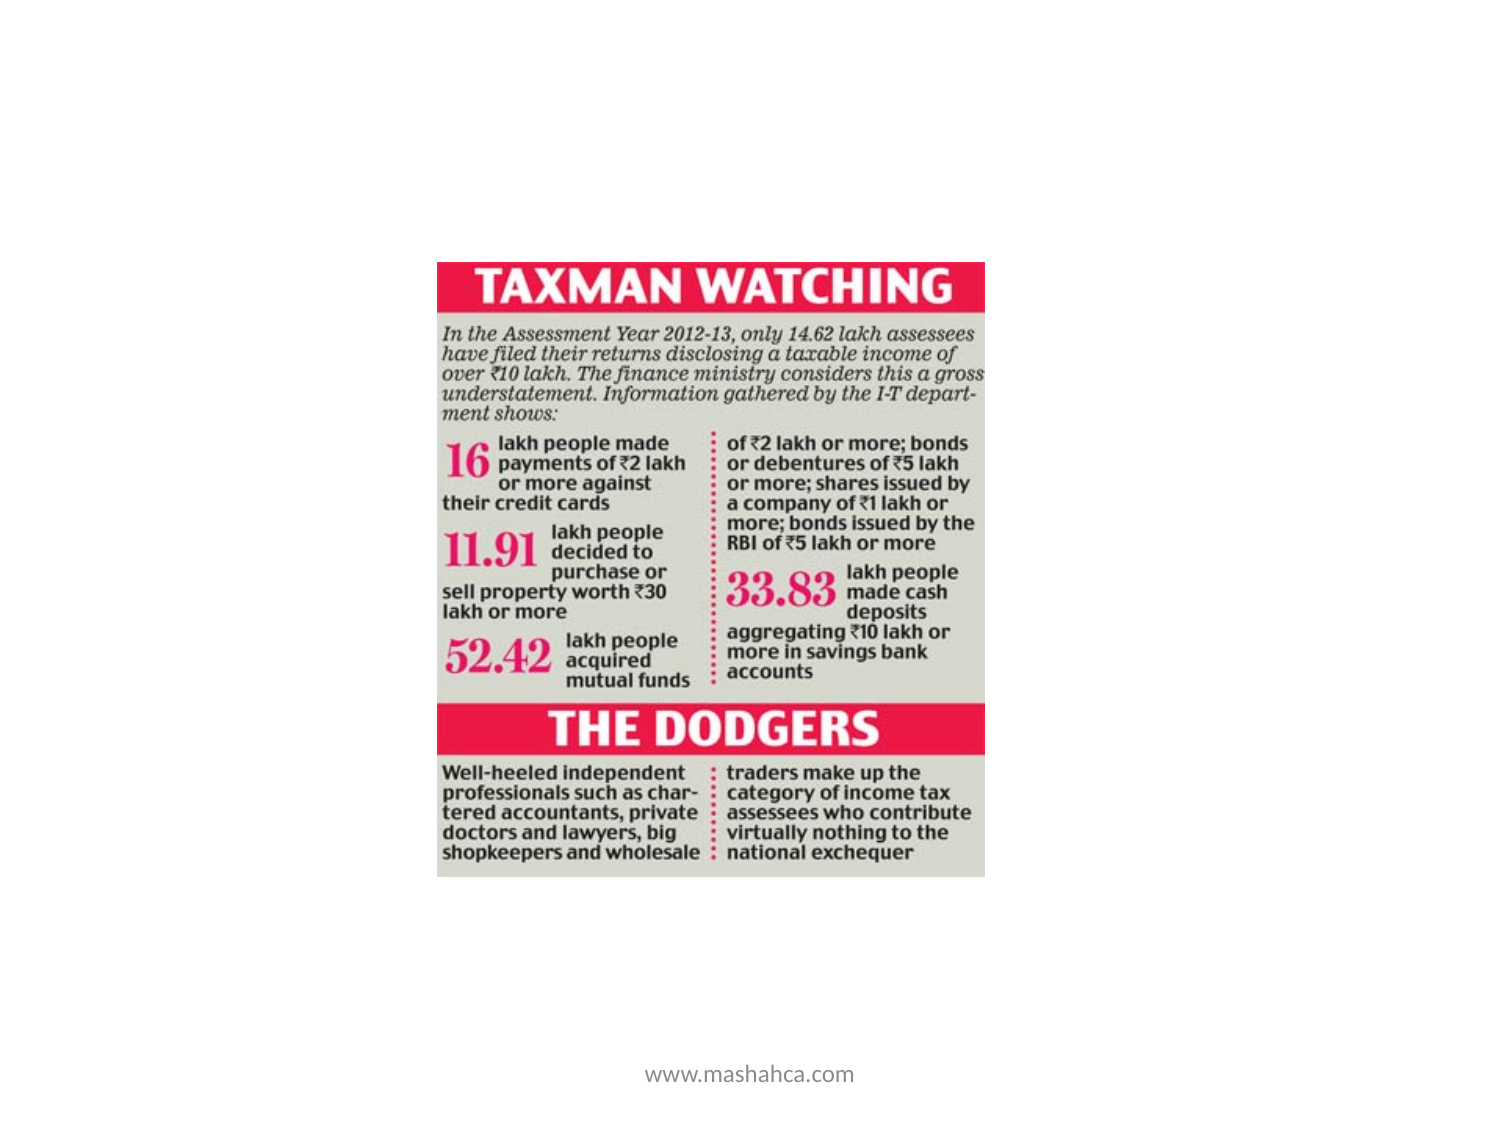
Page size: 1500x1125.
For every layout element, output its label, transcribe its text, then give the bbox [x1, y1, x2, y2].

picture [437, 262, 985, 877]
footer www.mashahca.com [512, 1042, 988, 1103]
